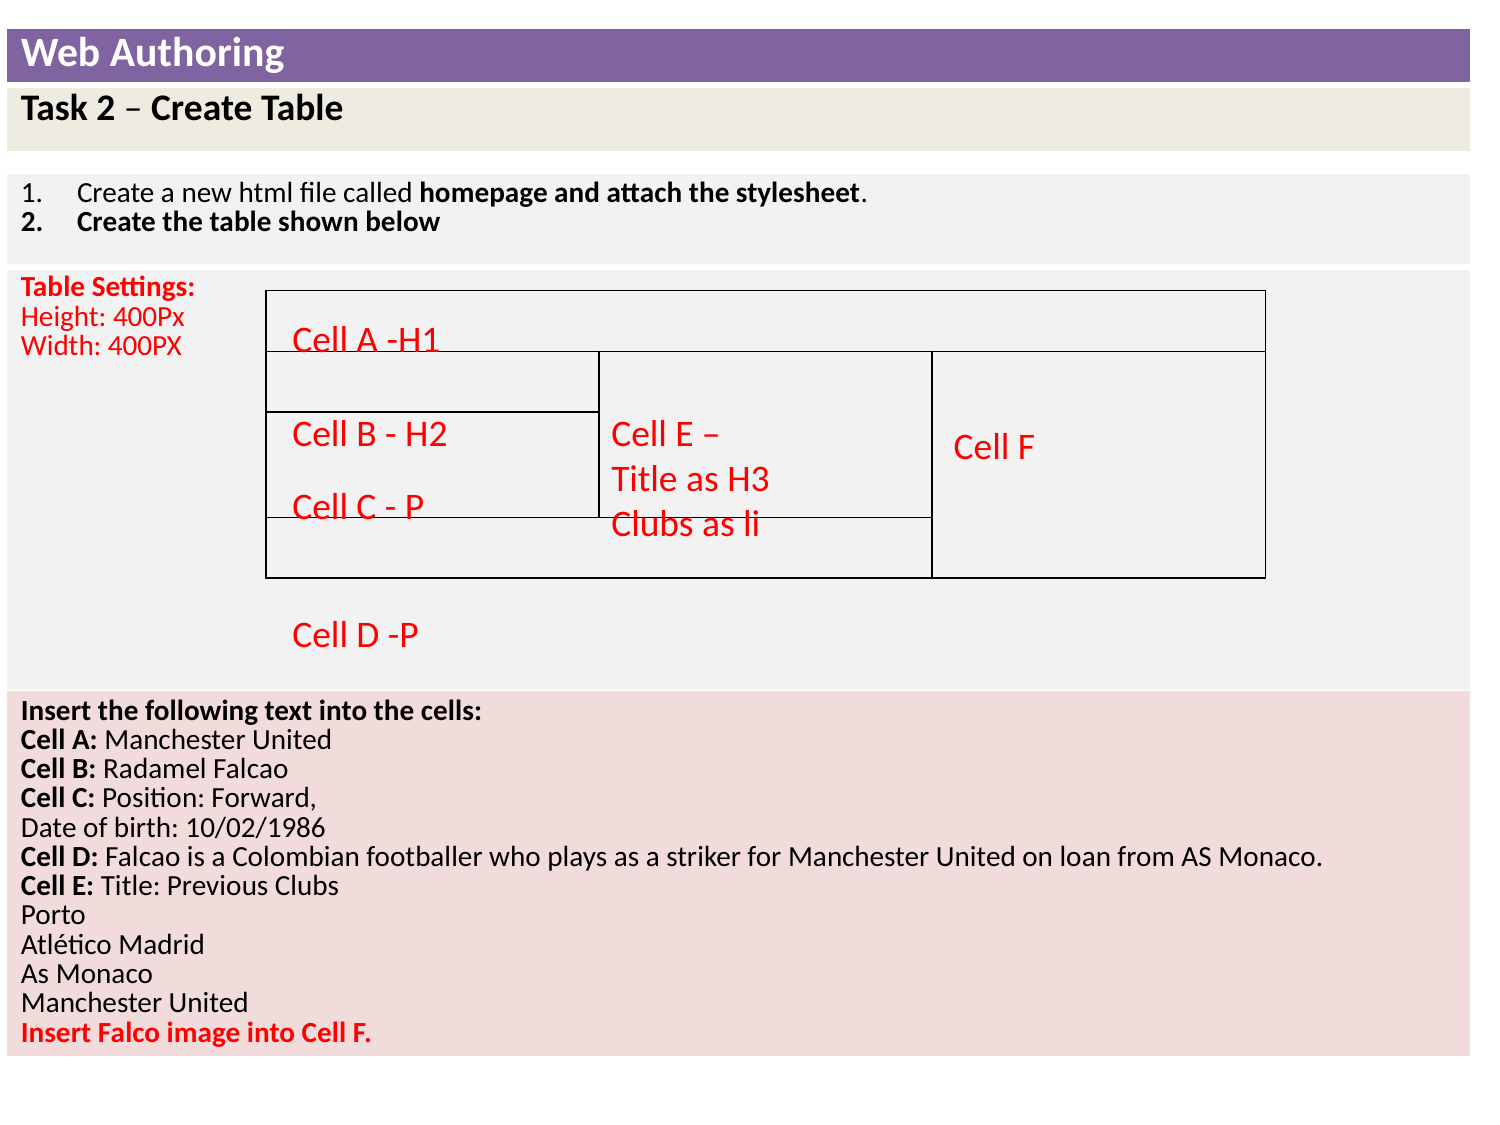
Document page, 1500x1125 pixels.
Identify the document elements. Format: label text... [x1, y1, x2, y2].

table_cell [600, 352, 931, 517]
text_box Cell F [938, 414, 1105, 475]
table_header Web Authoring [7, 29, 1470, 82]
table_cell Insert the following text into the cells: Cell A: Manchester United Cell B: Radamel Falcao Cell C: Position: Forward, Date of birth: 10/02/1986 Cell D: Falcao is a Colombian footballer who plays as a striker for Manchester United on loan from AS Monaco. Cell E: Title: Previous Clubs Porto Atlético Madrid As Monaco Manchester United Insert Falco image into Cell F. [7, 691, 1470, 1056]
table_cell Task 2 – Create Table [7, 88, 1470, 151]
text_box Cell C - P [277, 475, 443, 535]
table_cell [933, 352, 1265, 577]
table_cell [267, 352, 598, 411]
text_box Cell E – Title as H3 Clubs as li [596, 401, 916, 552]
text_box Cell B - H2 [277, 401, 585, 462]
text_box Cell A -H1 [277, 307, 526, 368]
table_cell Table Settings: Height: 400Px Width: 400PX [7, 270, 1470, 690]
text_box Cell D -P [277, 602, 526, 663]
table_cell [267, 413, 596, 517]
table_header Create a new html file called homepage and attach the stylesheet. Create the table shown below [7, 174, 1470, 264]
table_header [267, 291, 1265, 351]
table_cell [267, 518, 931, 577]
